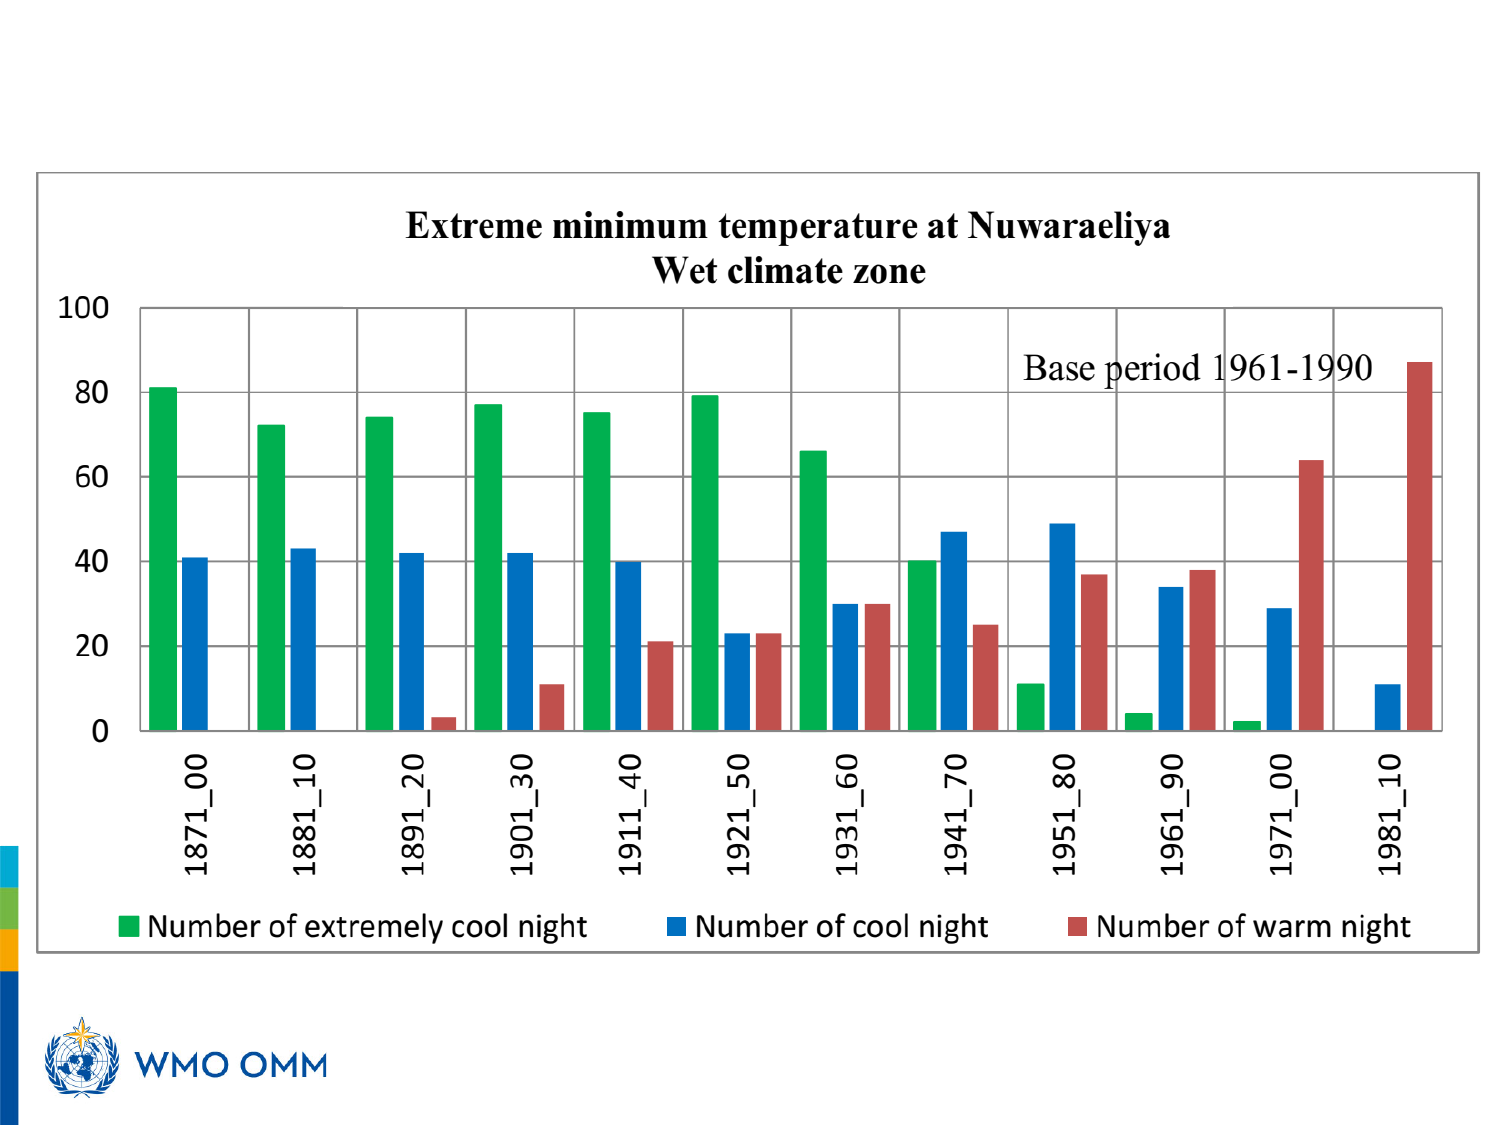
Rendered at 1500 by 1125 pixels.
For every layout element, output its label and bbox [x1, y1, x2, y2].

picture [0, 161, 1483, 1125]
